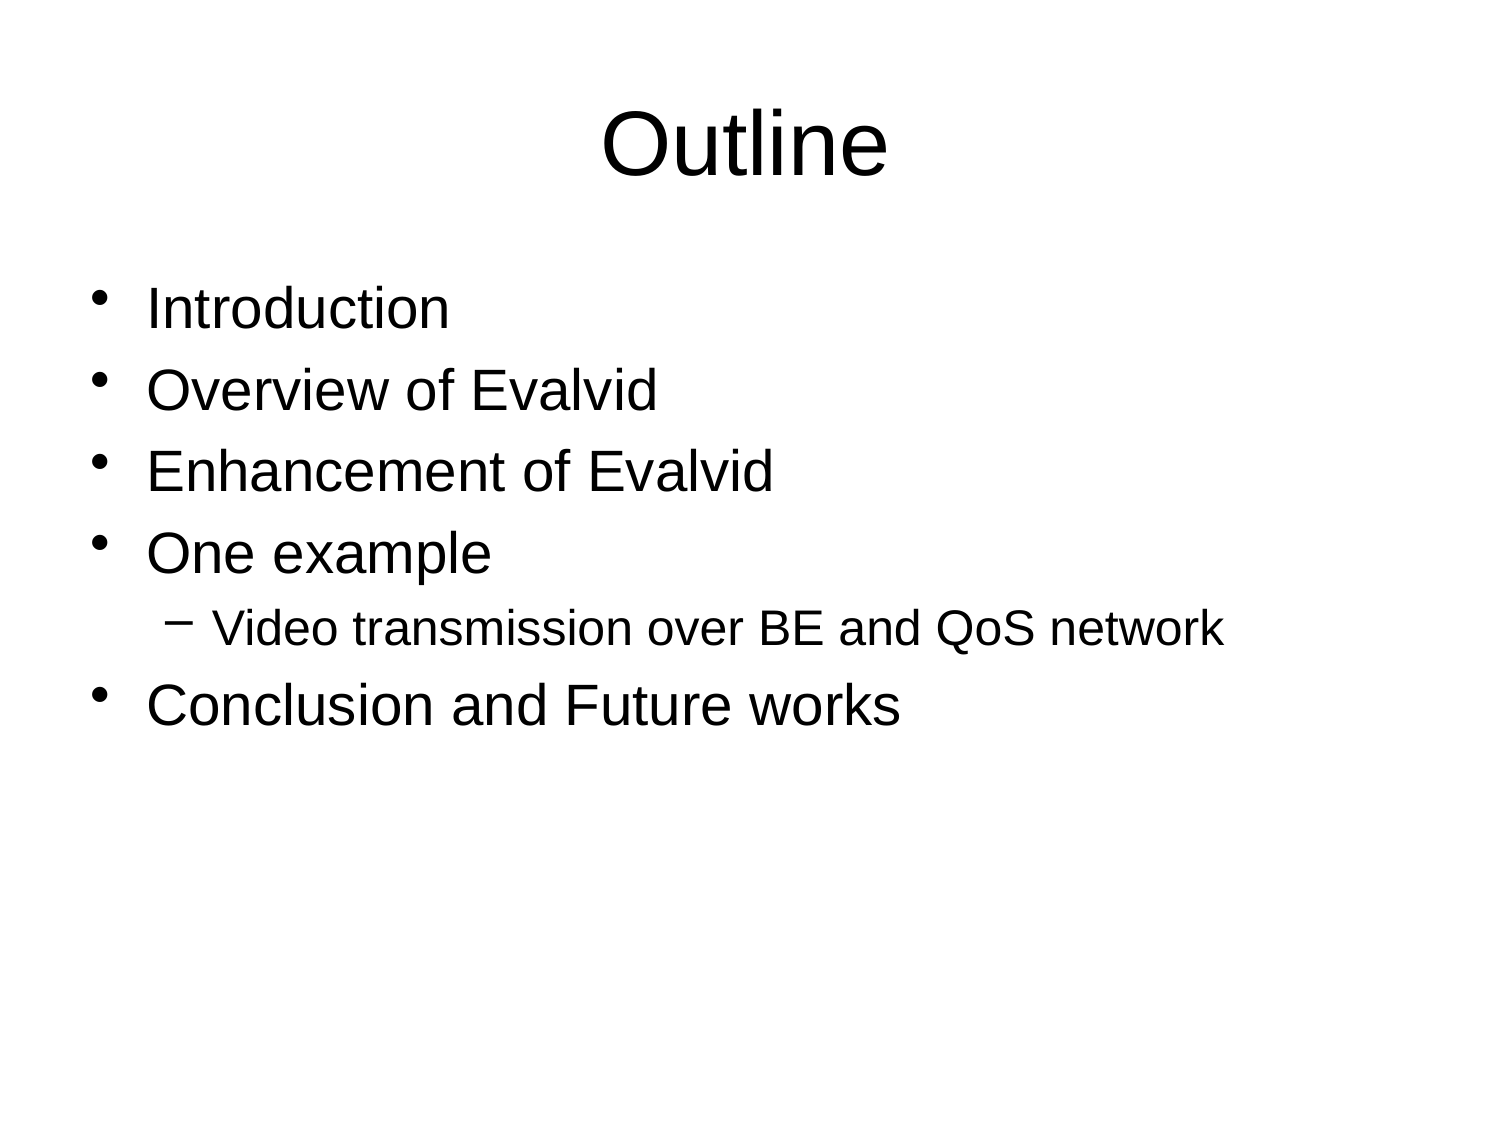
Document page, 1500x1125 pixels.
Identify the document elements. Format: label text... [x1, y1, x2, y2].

title Outline [74, 44, 1426, 233]
list Introduction Overview of Evalvid Enhancement of Evalvid One example Video transmission over BE and QoS network Conclusion and Future works [74, 262, 1426, 1006]
